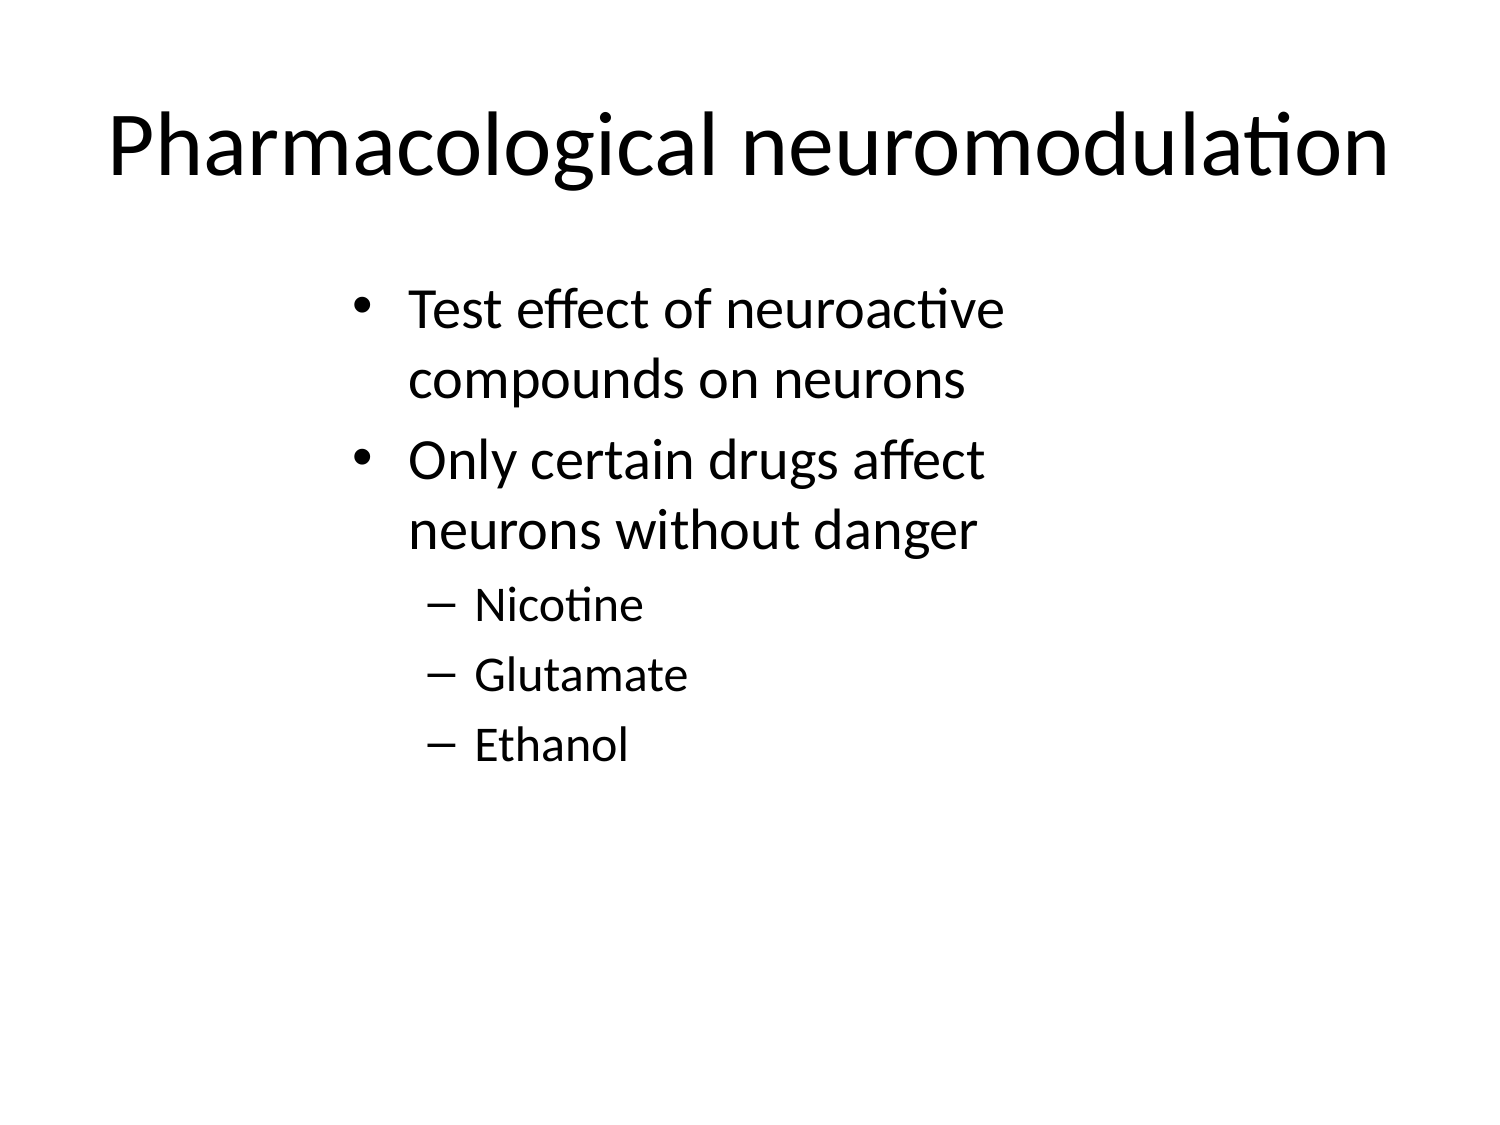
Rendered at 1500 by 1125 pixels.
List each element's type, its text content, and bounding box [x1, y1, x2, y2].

list Test effect of neuroactive compounds on neurons Only certain drugs affect neurons without danger Nicotine Glutamate Ethanol [337, 262, 1050, 1005]
title Pharmacological neuromodulation [75, 45, 1425, 233]
